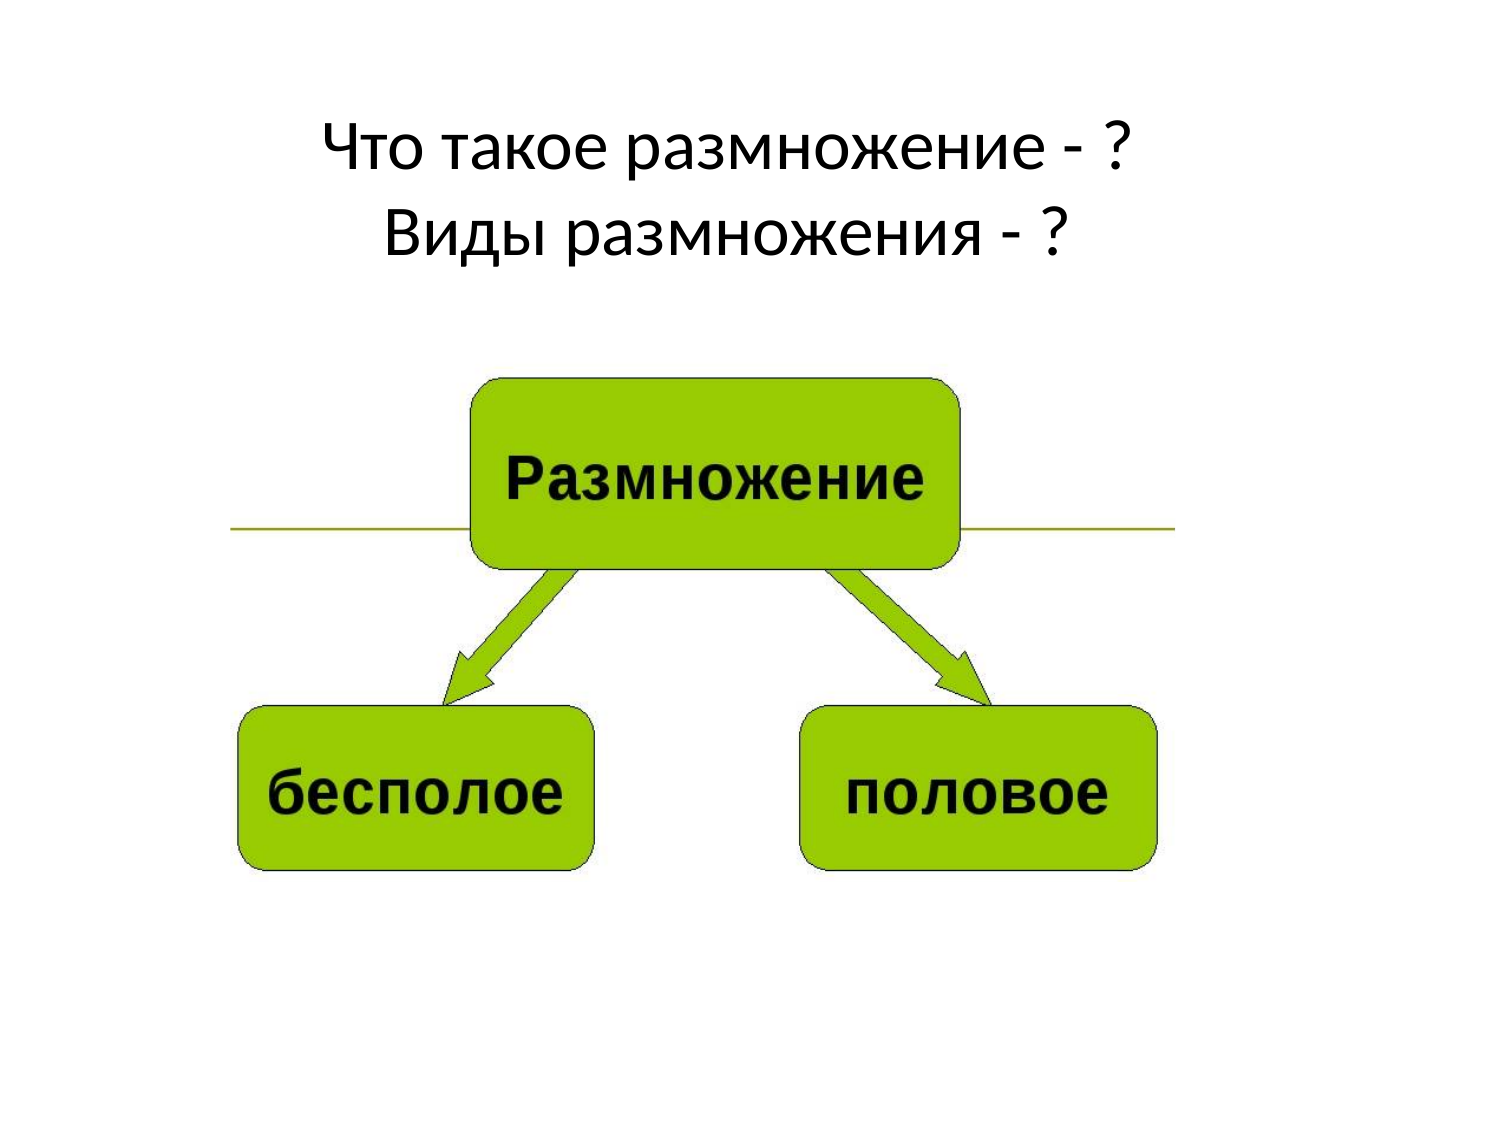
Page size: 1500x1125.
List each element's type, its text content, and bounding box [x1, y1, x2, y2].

title Что такое размножение - ? Виды размножения - ? [53, 90, 1404, 278]
picture [229, 361, 1176, 882]
